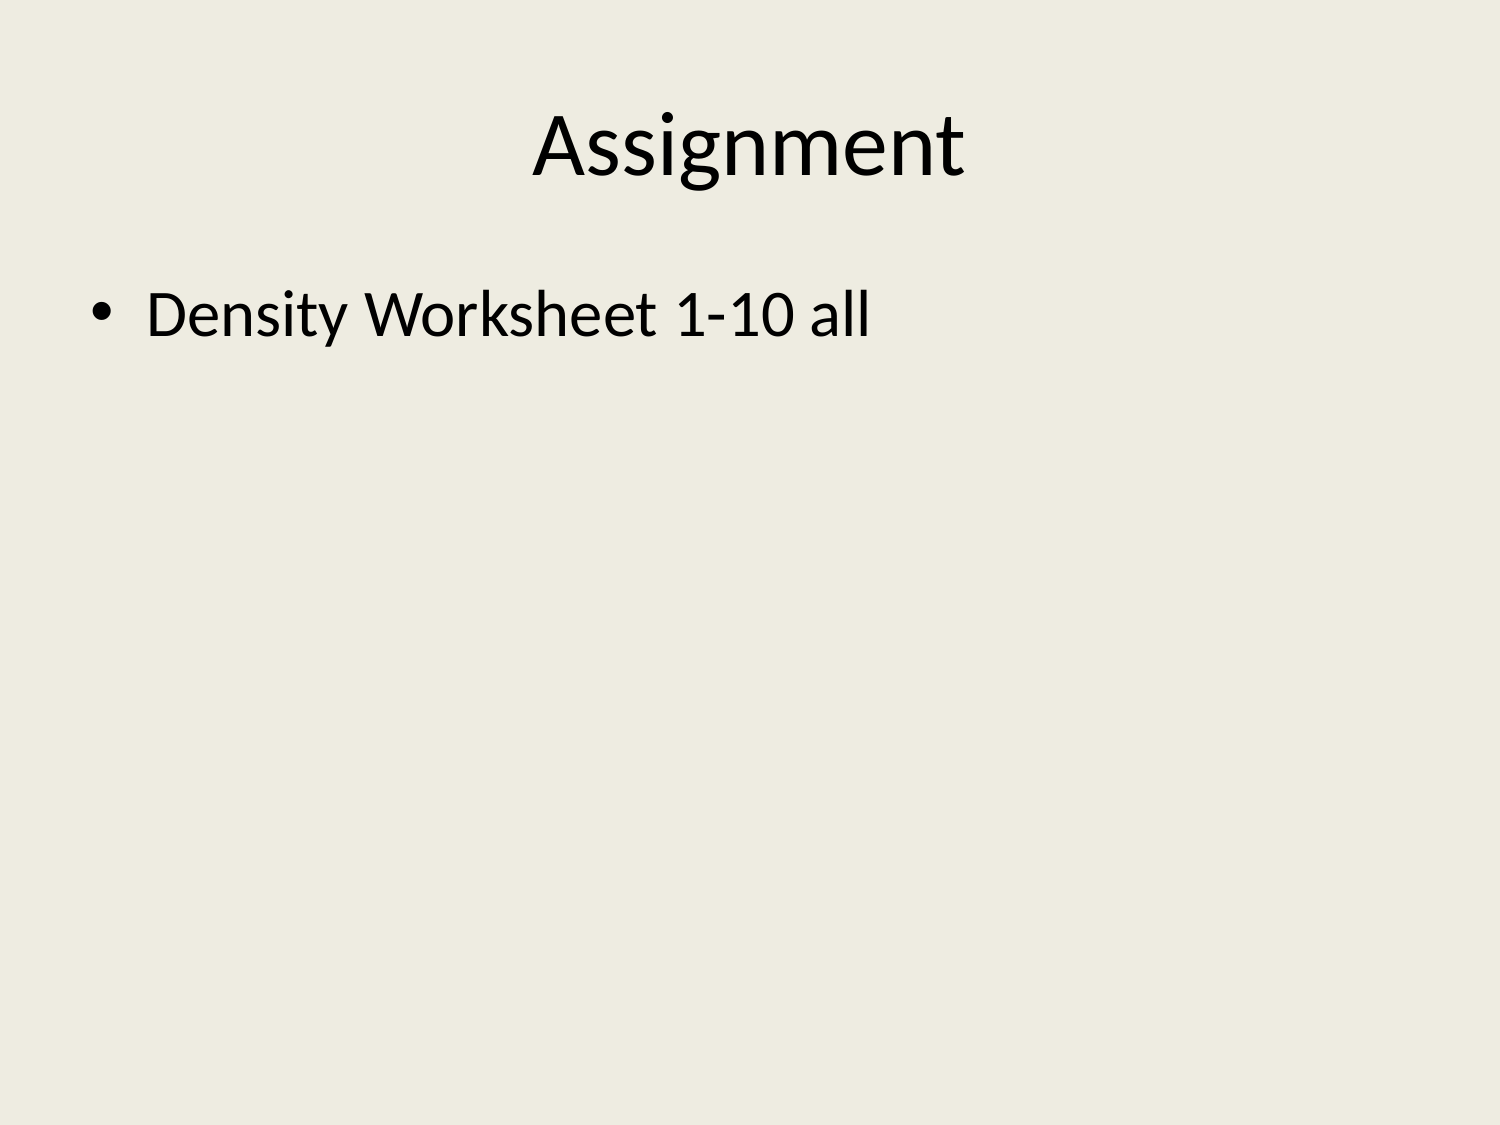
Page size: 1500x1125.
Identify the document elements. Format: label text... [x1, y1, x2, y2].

list Density Worksheet 1-10 all [75, 262, 1425, 1005]
title Assignment [75, 45, 1425, 233]
